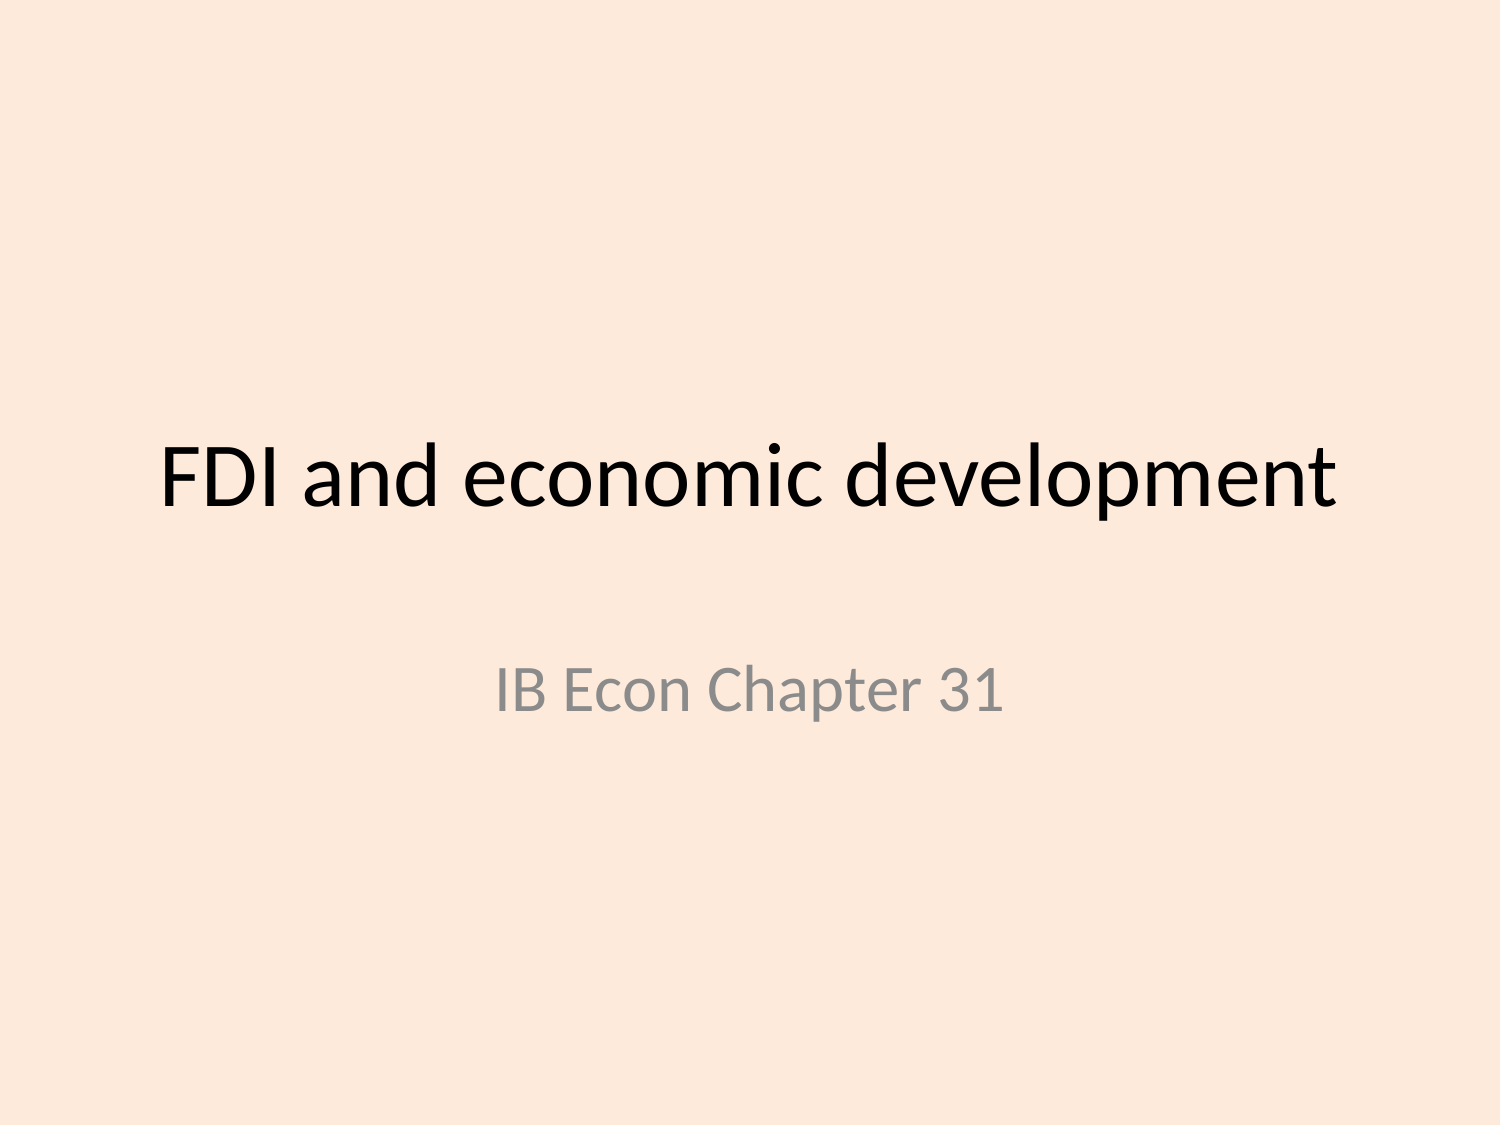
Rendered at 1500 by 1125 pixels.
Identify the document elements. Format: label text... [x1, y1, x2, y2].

subtitle IB Econ Chapter 31 [225, 637, 1275, 925]
title FDI and economic development [112, 349, 1388, 591]
